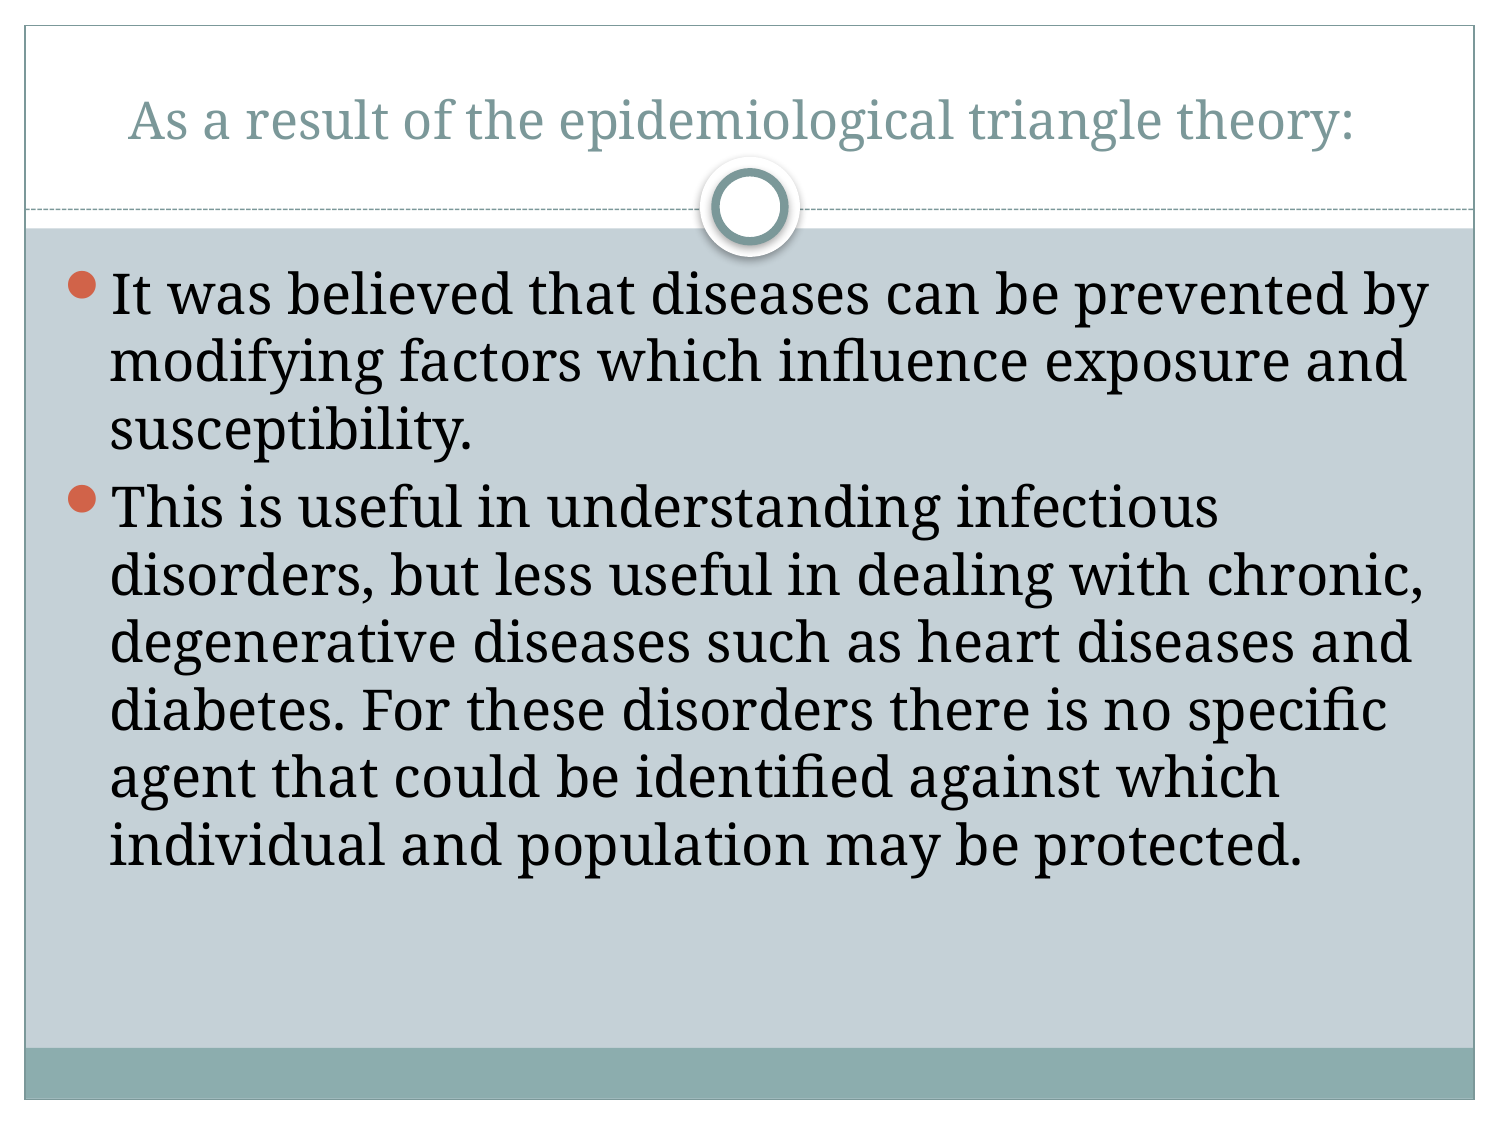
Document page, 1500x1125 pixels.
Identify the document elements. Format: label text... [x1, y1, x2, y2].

title As a result of the epidemiological triangle theory: [49, 37, 1450, 162]
list It was believed that diseases can be prevented by modifying factors which influence exposure and susceptibility. This is useful in understanding infectious disorders, but less useful in dealing with chronic, degenerative diseases such as heart diseases and diabetes. For these disorders there is no specific agent that could be identified against which individual and population may be protected. [49, 250, 1445, 1001]
